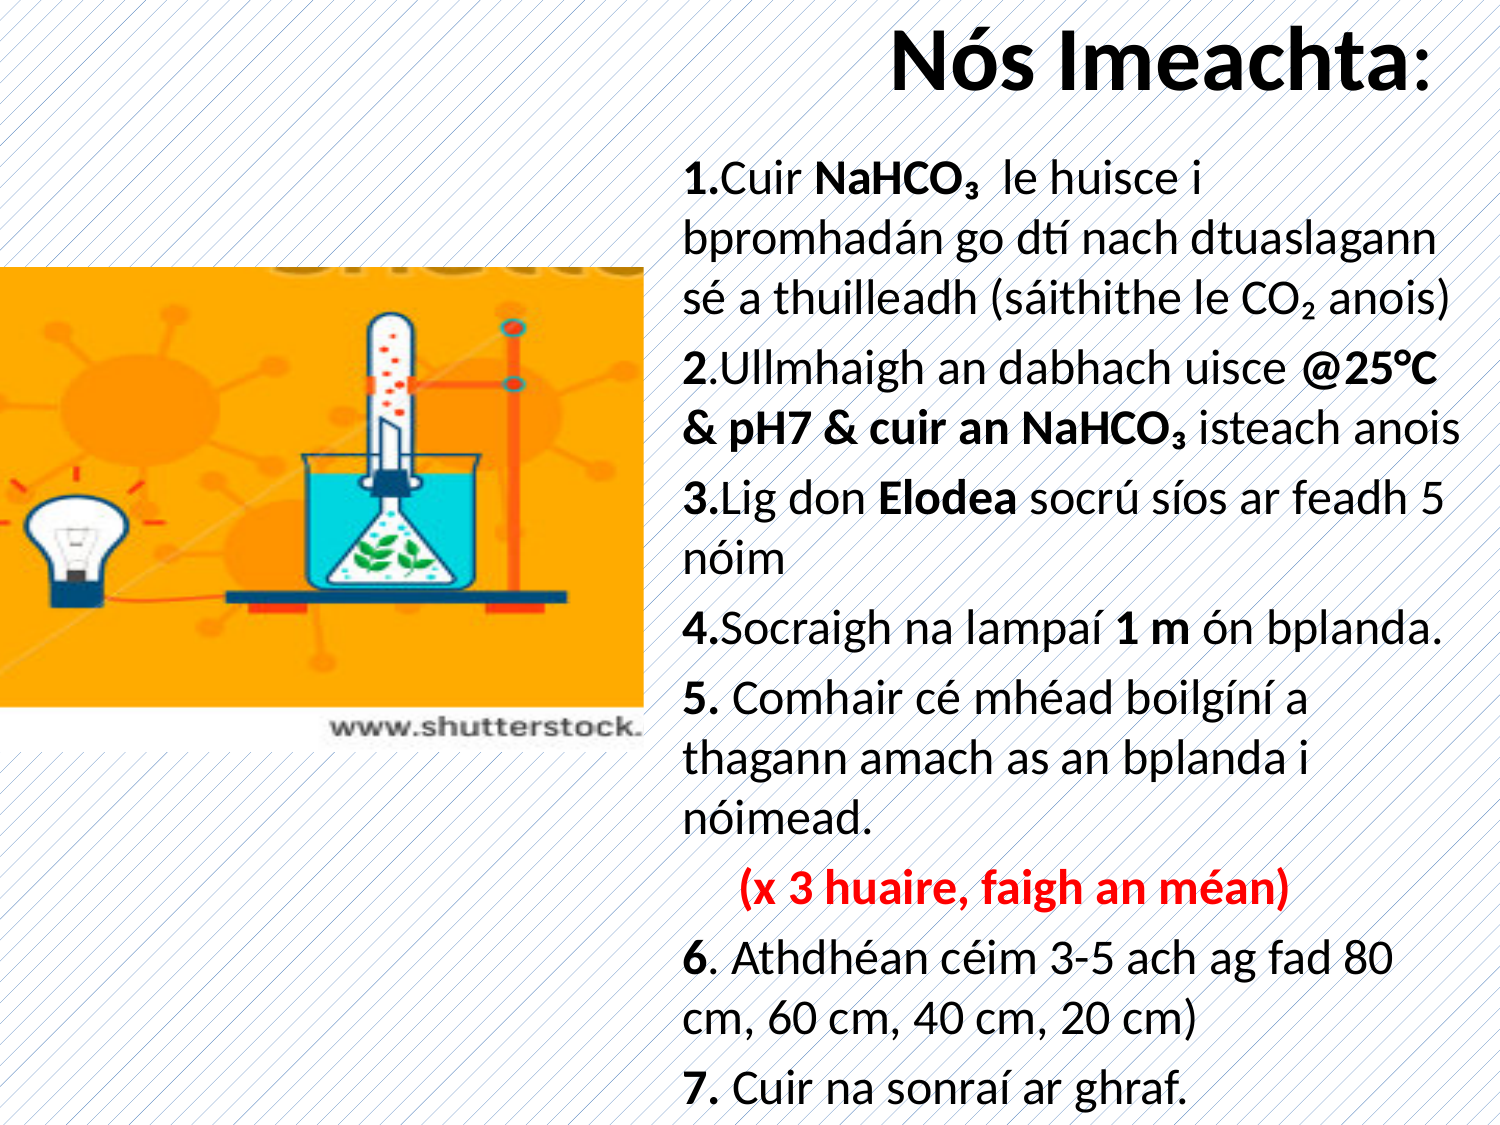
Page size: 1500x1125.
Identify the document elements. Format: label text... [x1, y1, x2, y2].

list 1.Cuir NaHCO₃ le huisce i bpromhadán go dtí nach dtuaslagann sé a thuilleadh (sáithithe le CO₂ anois) 2.Ullmhaigh an dabhach uisce @25°C & pH7 & cuir an NaHCO₃ isteach anois 3.Lig don Elodea socrú síos ar feadh 5 nóim 4.Socraigh na lampaí 1 m ón bplanda. 5. Comhair cé mhéad boilgíní a thagann amach as an bplanda i nóimead. (x 3 huaire, faigh an méan) 6. Athdhéan céim 3-5 ach ag fad 80 cm, 60 cm, 40 cm, 20 cm) 7. Cuir na sonraí ar ghraf. [667, 137, 1483, 1125]
picture [0, 266, 644, 1125]
footer [649, 1042, 988, 1103]
title Nós Imeachta: [100, 0, 1451, 148]
